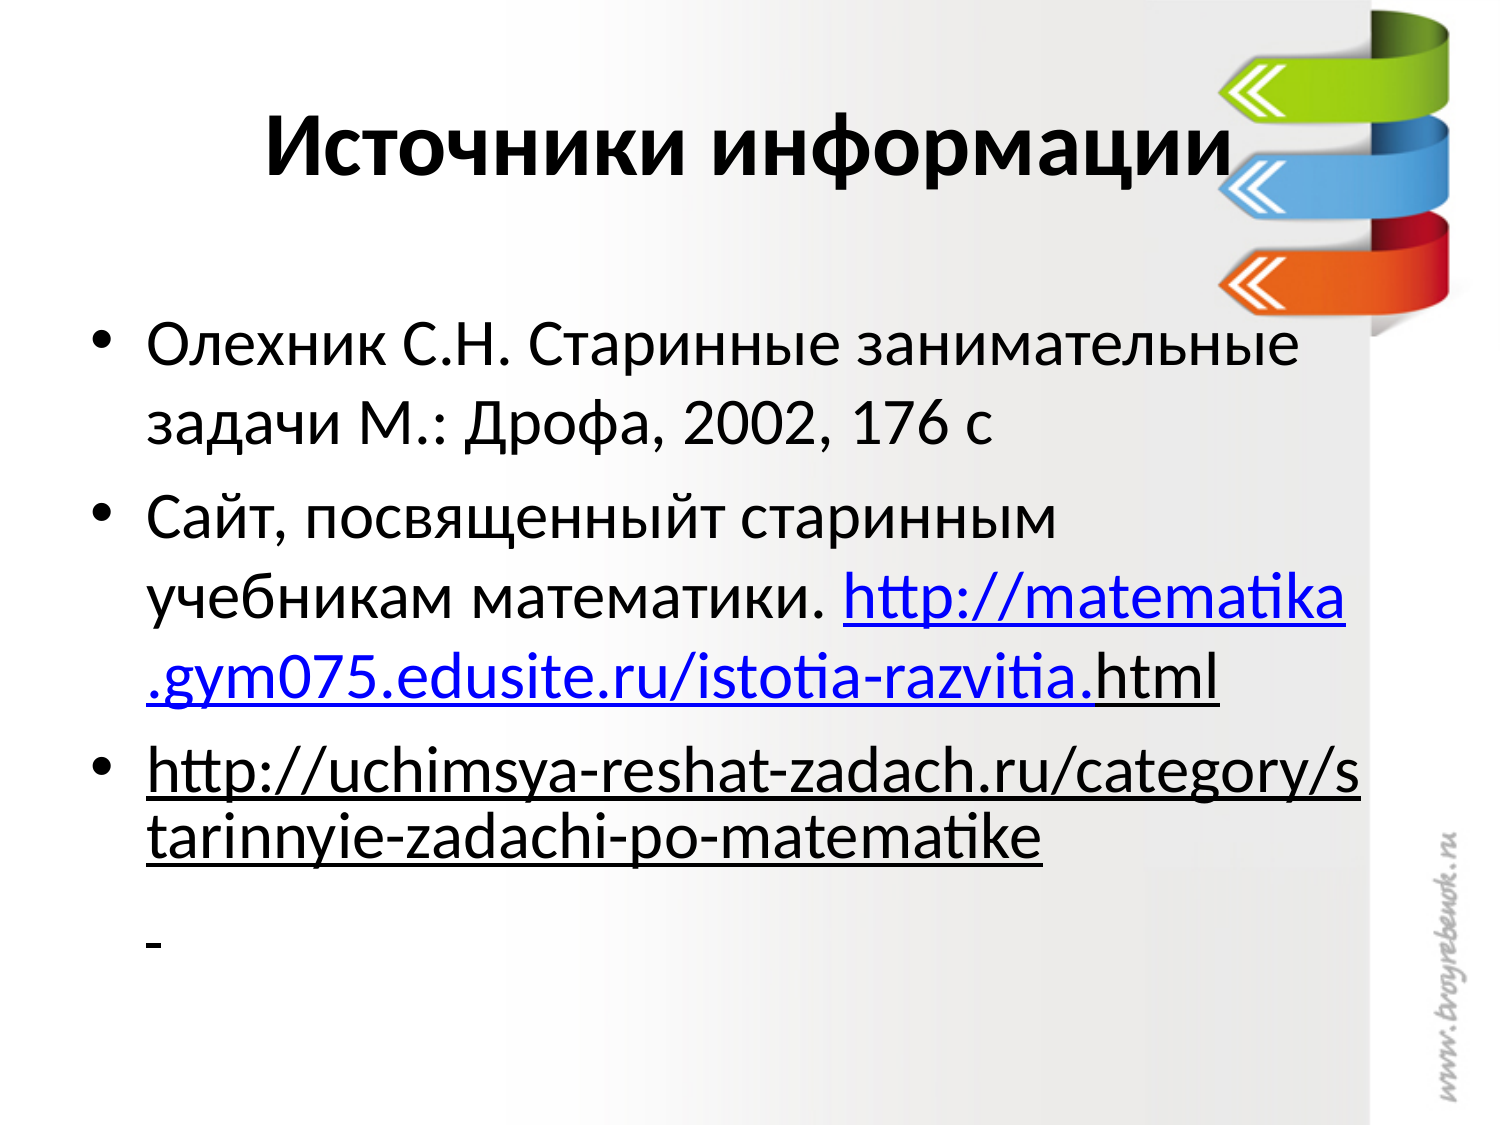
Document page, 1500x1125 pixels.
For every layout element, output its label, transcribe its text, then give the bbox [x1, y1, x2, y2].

list Олехник С.Н. Старинные занимательные задачи М.: Дрофа, 2002, 176 с Сайт, посвященныйт старинным учебникам математики. http://matematika.gym075.edusite.ru/istotia-razvitia.html http://uchimsya-reshat-zadach.ru/category/starinnyie-zadachi-po-matematike [75, 290, 1376, 1005]
picture [0, 0, 1500, 1125]
title Источники информации [75, 45, 1425, 233]
